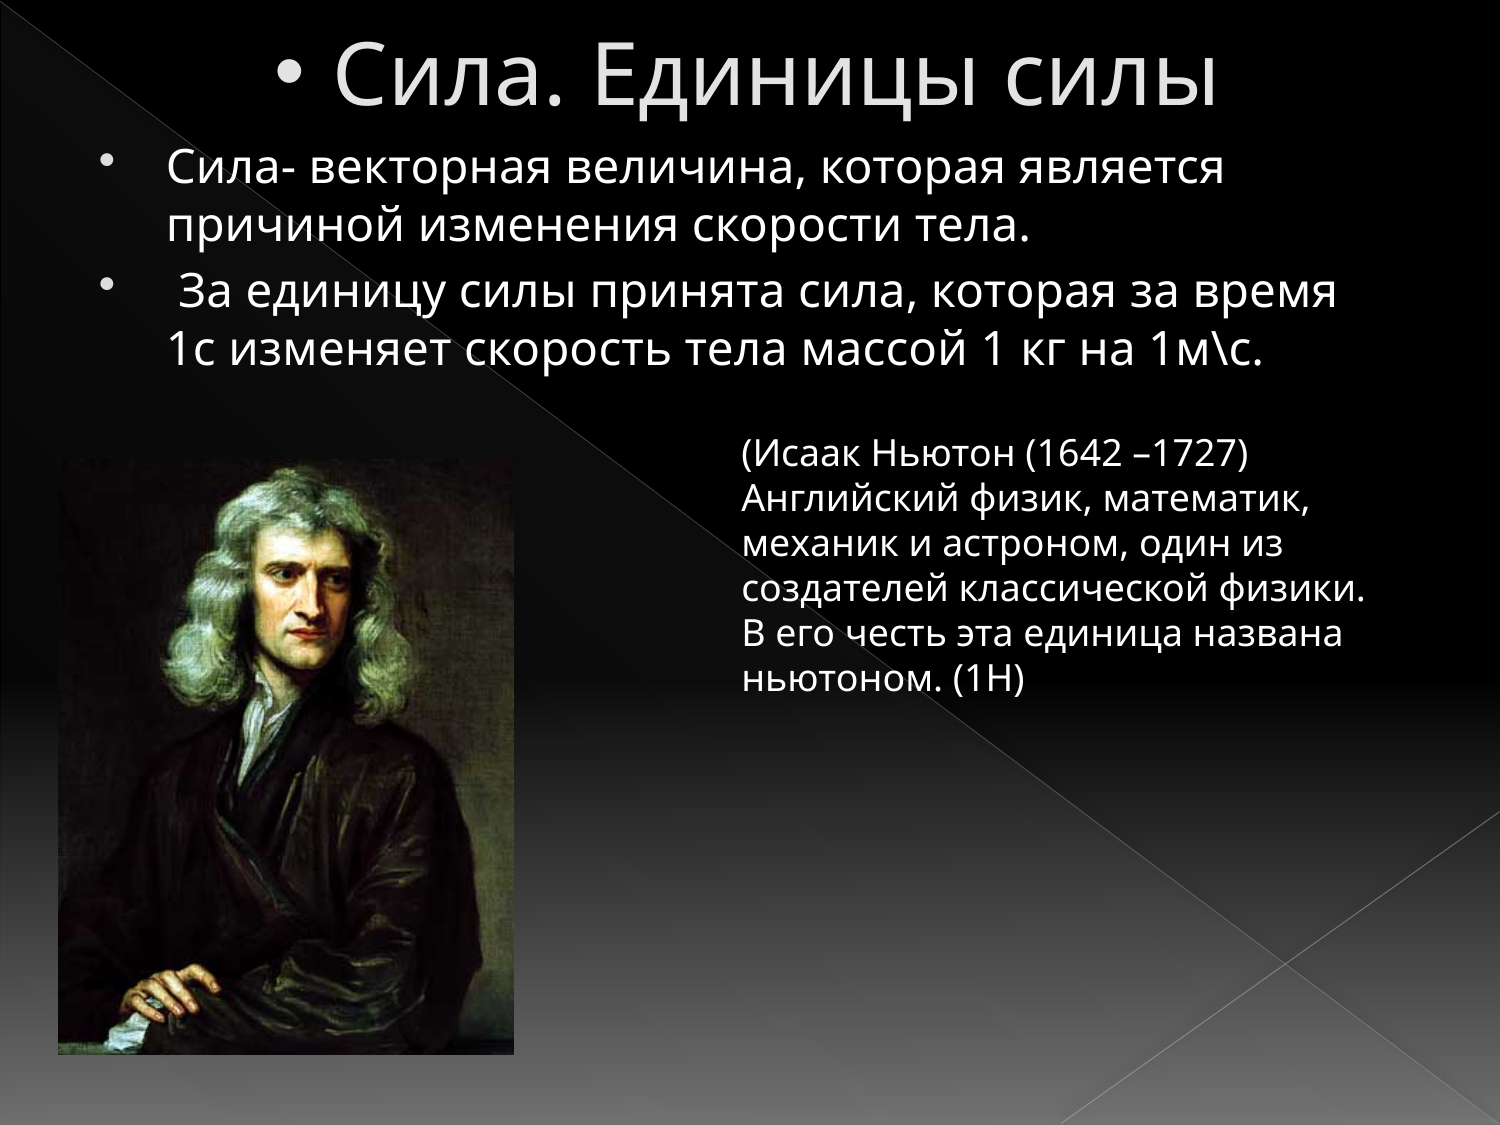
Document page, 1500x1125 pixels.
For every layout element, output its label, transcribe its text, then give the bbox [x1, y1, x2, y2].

list Сила- векторная величина, которая является причиной изменения скорости тела. За единицу силы принята сила, которая за время 1с изменяет скорость тела массой 1 кг на 1м\с. [75, 128, 1372, 387]
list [58, 458, 514, 1055]
text_box (Исаак Ньютон (1642 –1727) Английский физик, математик, механик и астроном, один из создателей классической физики. В его честь эта единица названа ньютоном. (1Н) [726, 421, 1407, 1067]
title Сила. Единицы силы [75, 0, 1425, 141]
